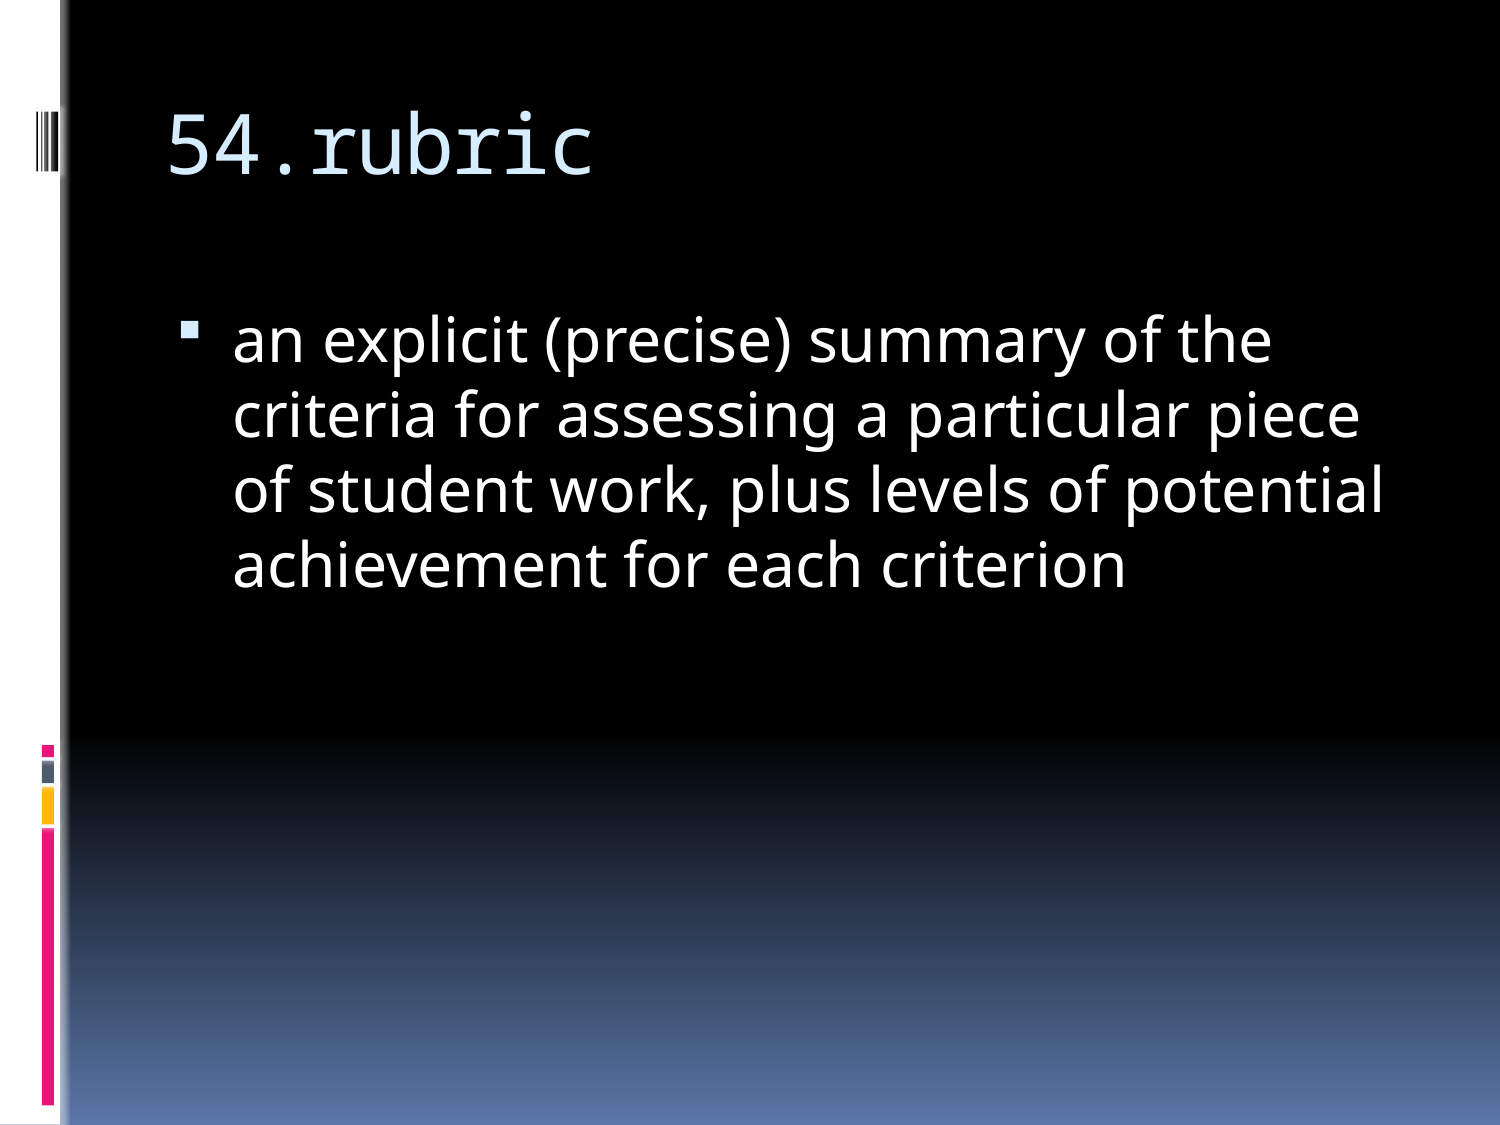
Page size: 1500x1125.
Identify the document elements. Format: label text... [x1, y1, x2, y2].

list an explicit (precise) summary of the criteria for assessing a particular piece of student work, plus levels of potential achievement for each criterion [150, 292, 1425, 1043]
title 54.rubric [150, 83, 1425, 234]
